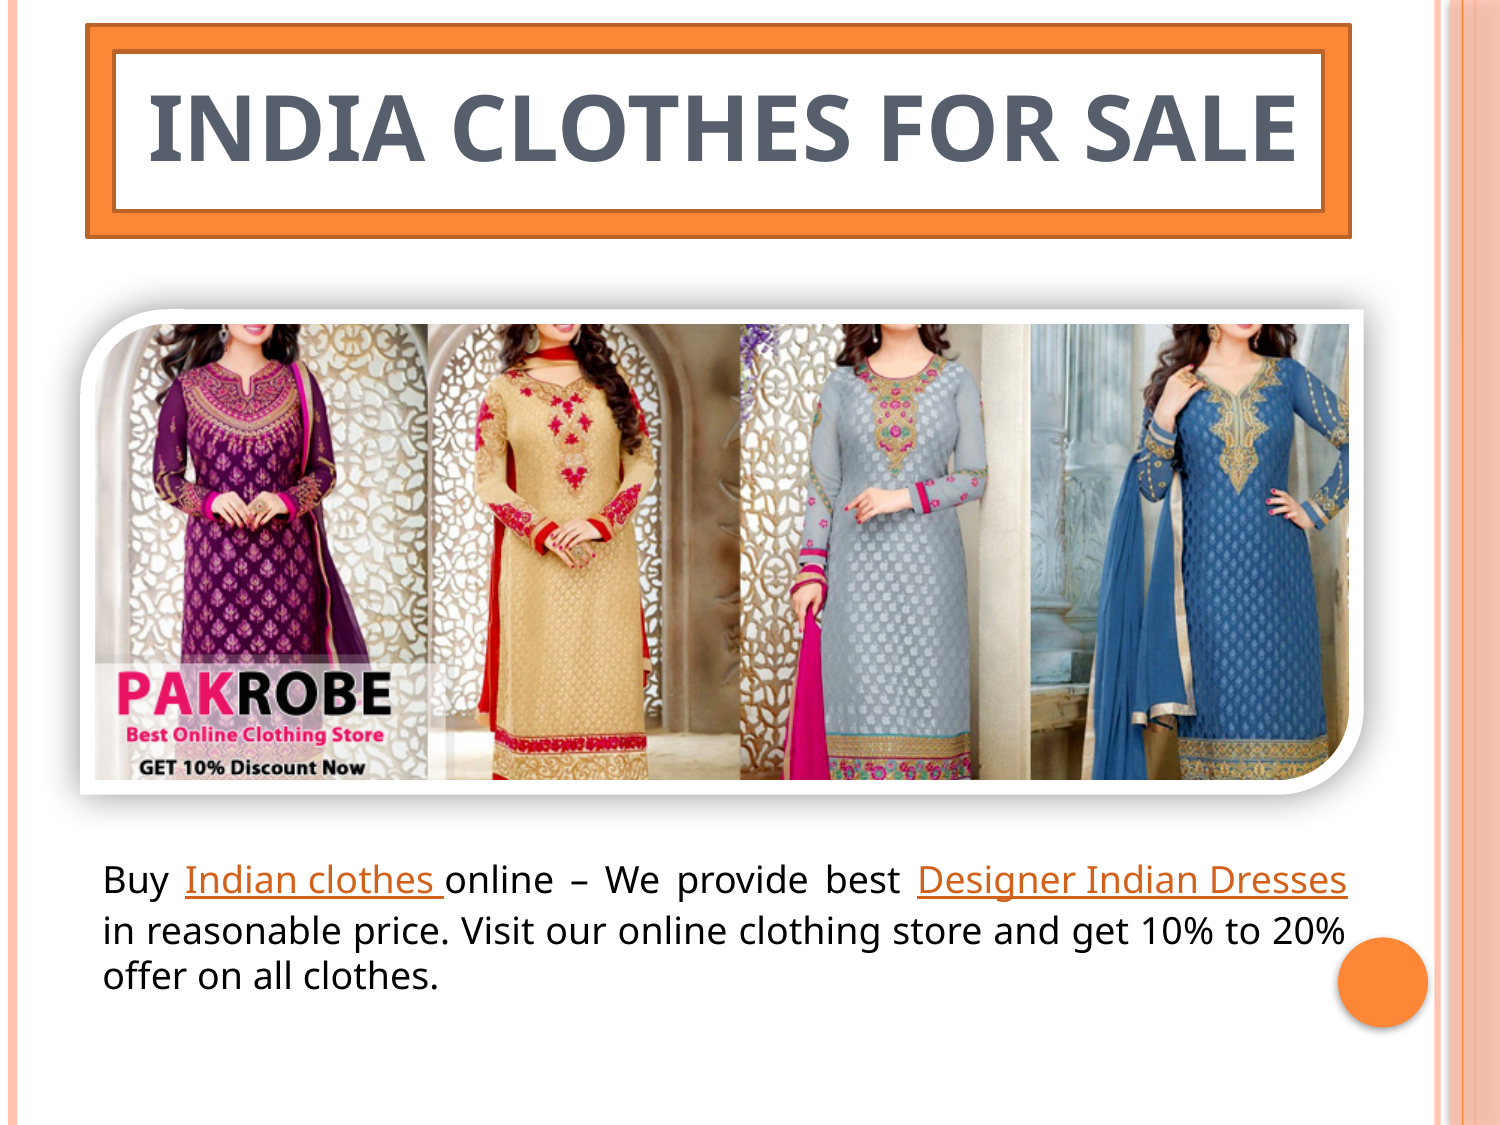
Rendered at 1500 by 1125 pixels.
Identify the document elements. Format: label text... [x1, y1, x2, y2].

text_box [85, 23, 1352, 239]
text_box Buy Indian clothes online – We provide best Designer Indian Dresses in reasonable price. Visit our online clothing store and get 10% to 20% offer on all clothes. [87, 848, 1363, 1005]
picture [86, 316, 1357, 788]
title India Clothes For Sale [116, 87, 1321, 188]
